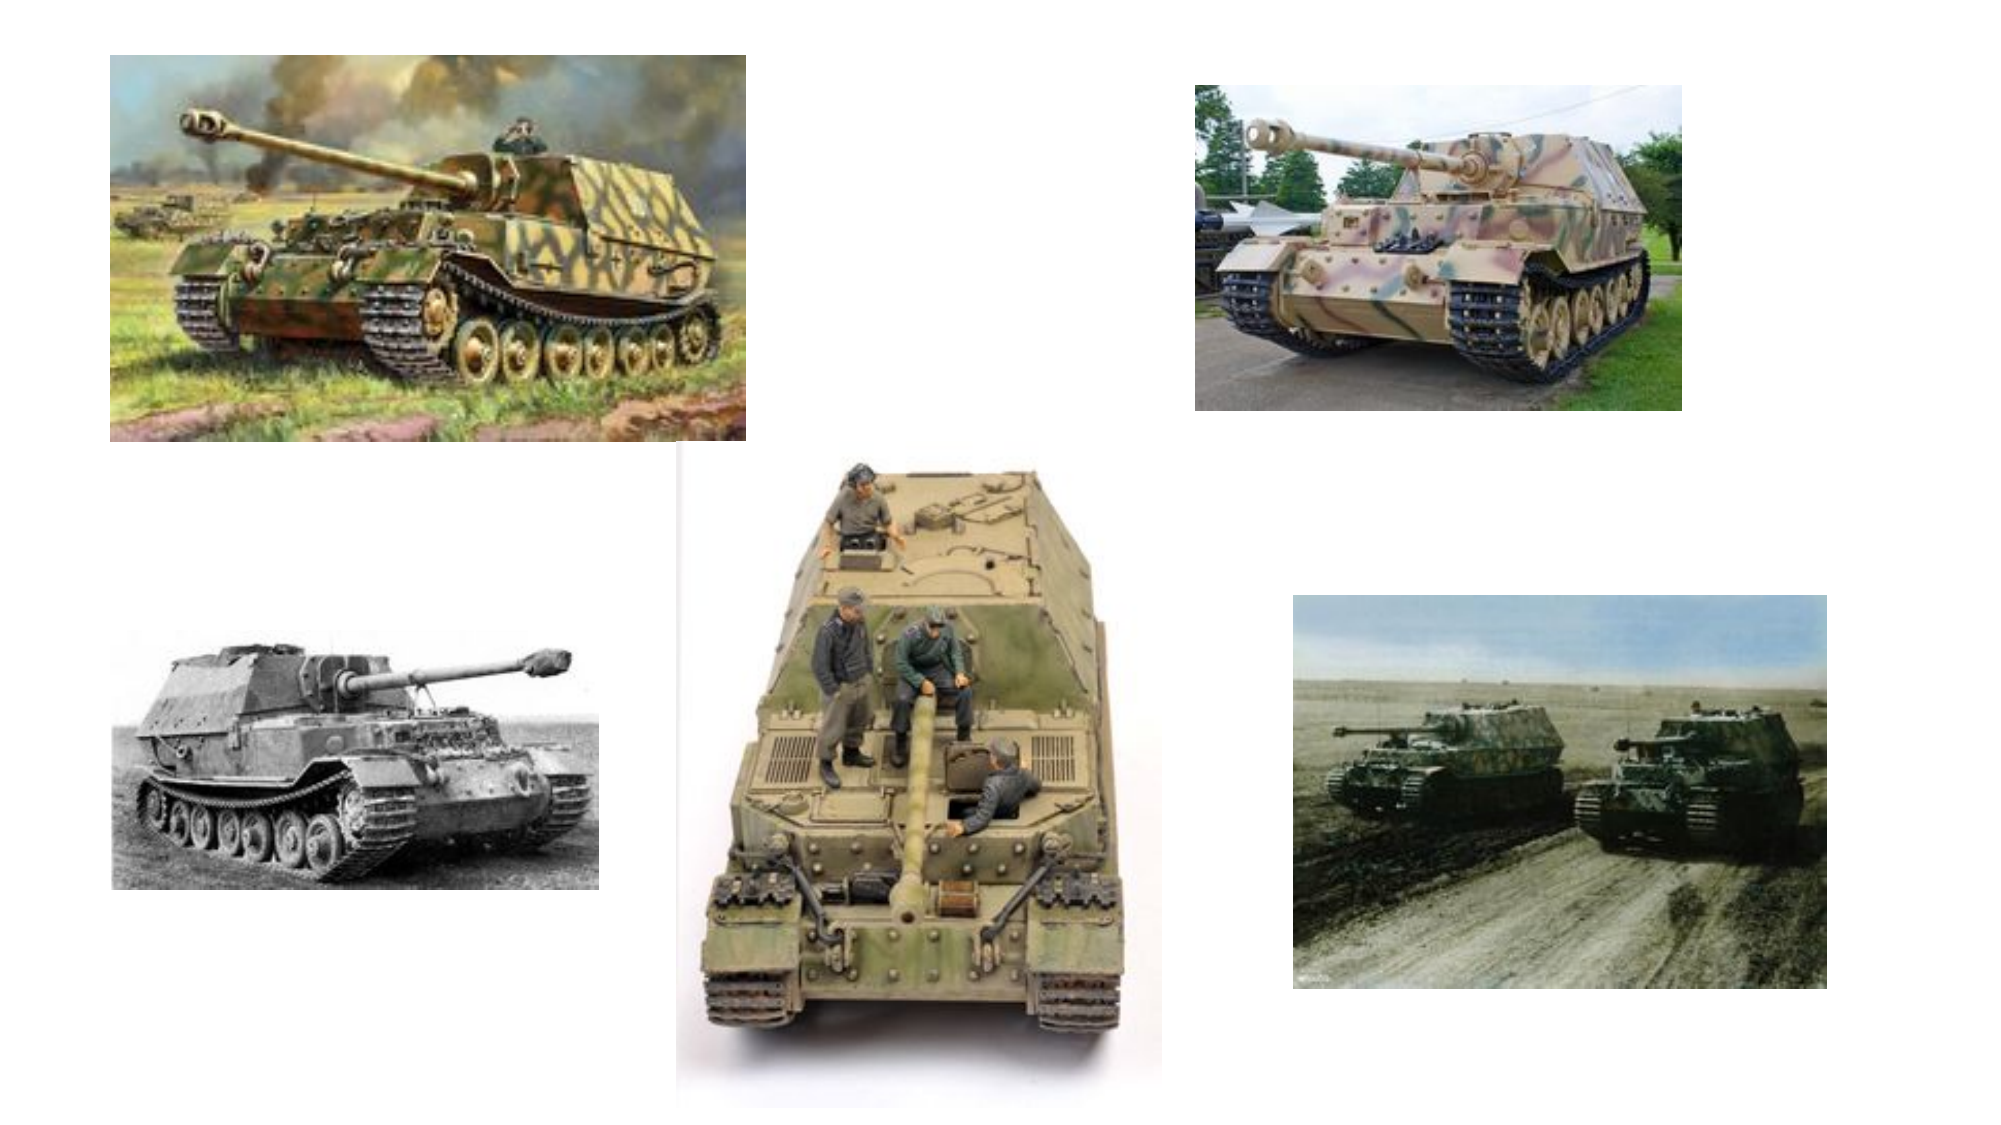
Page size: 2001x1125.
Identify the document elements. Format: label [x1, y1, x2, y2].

picture [1293, 595, 1827, 989]
picture [1195, 85, 1682, 411]
picture [110, 630, 599, 890]
picture [676, 441, 1162, 1108]
list [110, 55, 746, 442]
